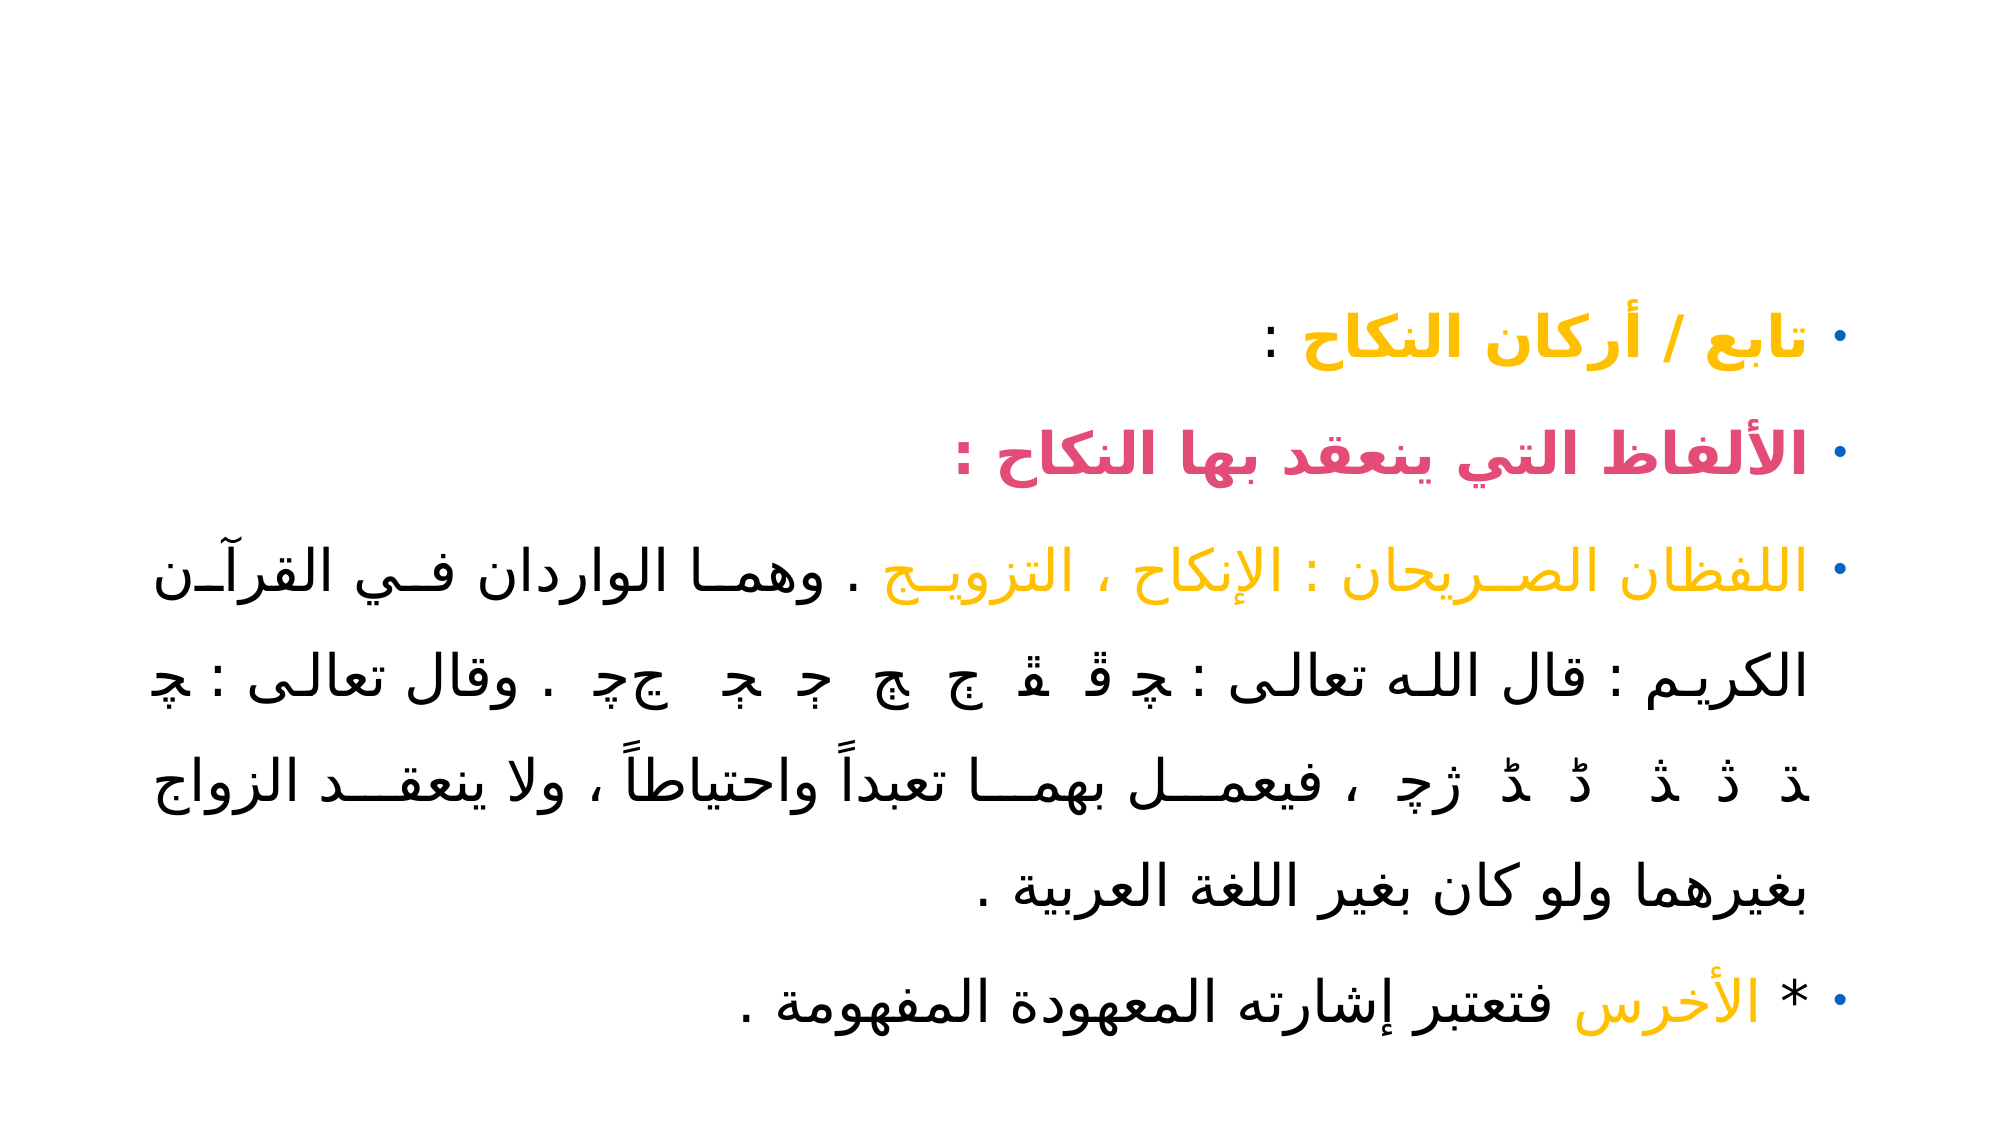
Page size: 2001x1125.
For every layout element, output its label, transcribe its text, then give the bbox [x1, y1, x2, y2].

list تابع / أركان النكاح : الألفاظ التي ينعقد بها النكاح : اللفظان الصريحان : الإنكاح ، التزويج . وهما الواردان في القرآن الكريم : قال الله تعالى : ﭽ ﭰ ﭱ ﭲ ﭳ ﭴ ﭵ ﭶﭼ . وقال تعالى : ﭽ ﮅ ﮆ ﮇ ﮈ ﮉ ﮊﭼ ، فيعمل بهما تعبداً واحتياطاً ، ولا ينعقد الزواج بغيرهما ولو كان بغير اللغة العربية . * الأخرس فتعتبر إشارته المعهودة المفهومة . [137, 299, 1863, 1014]
